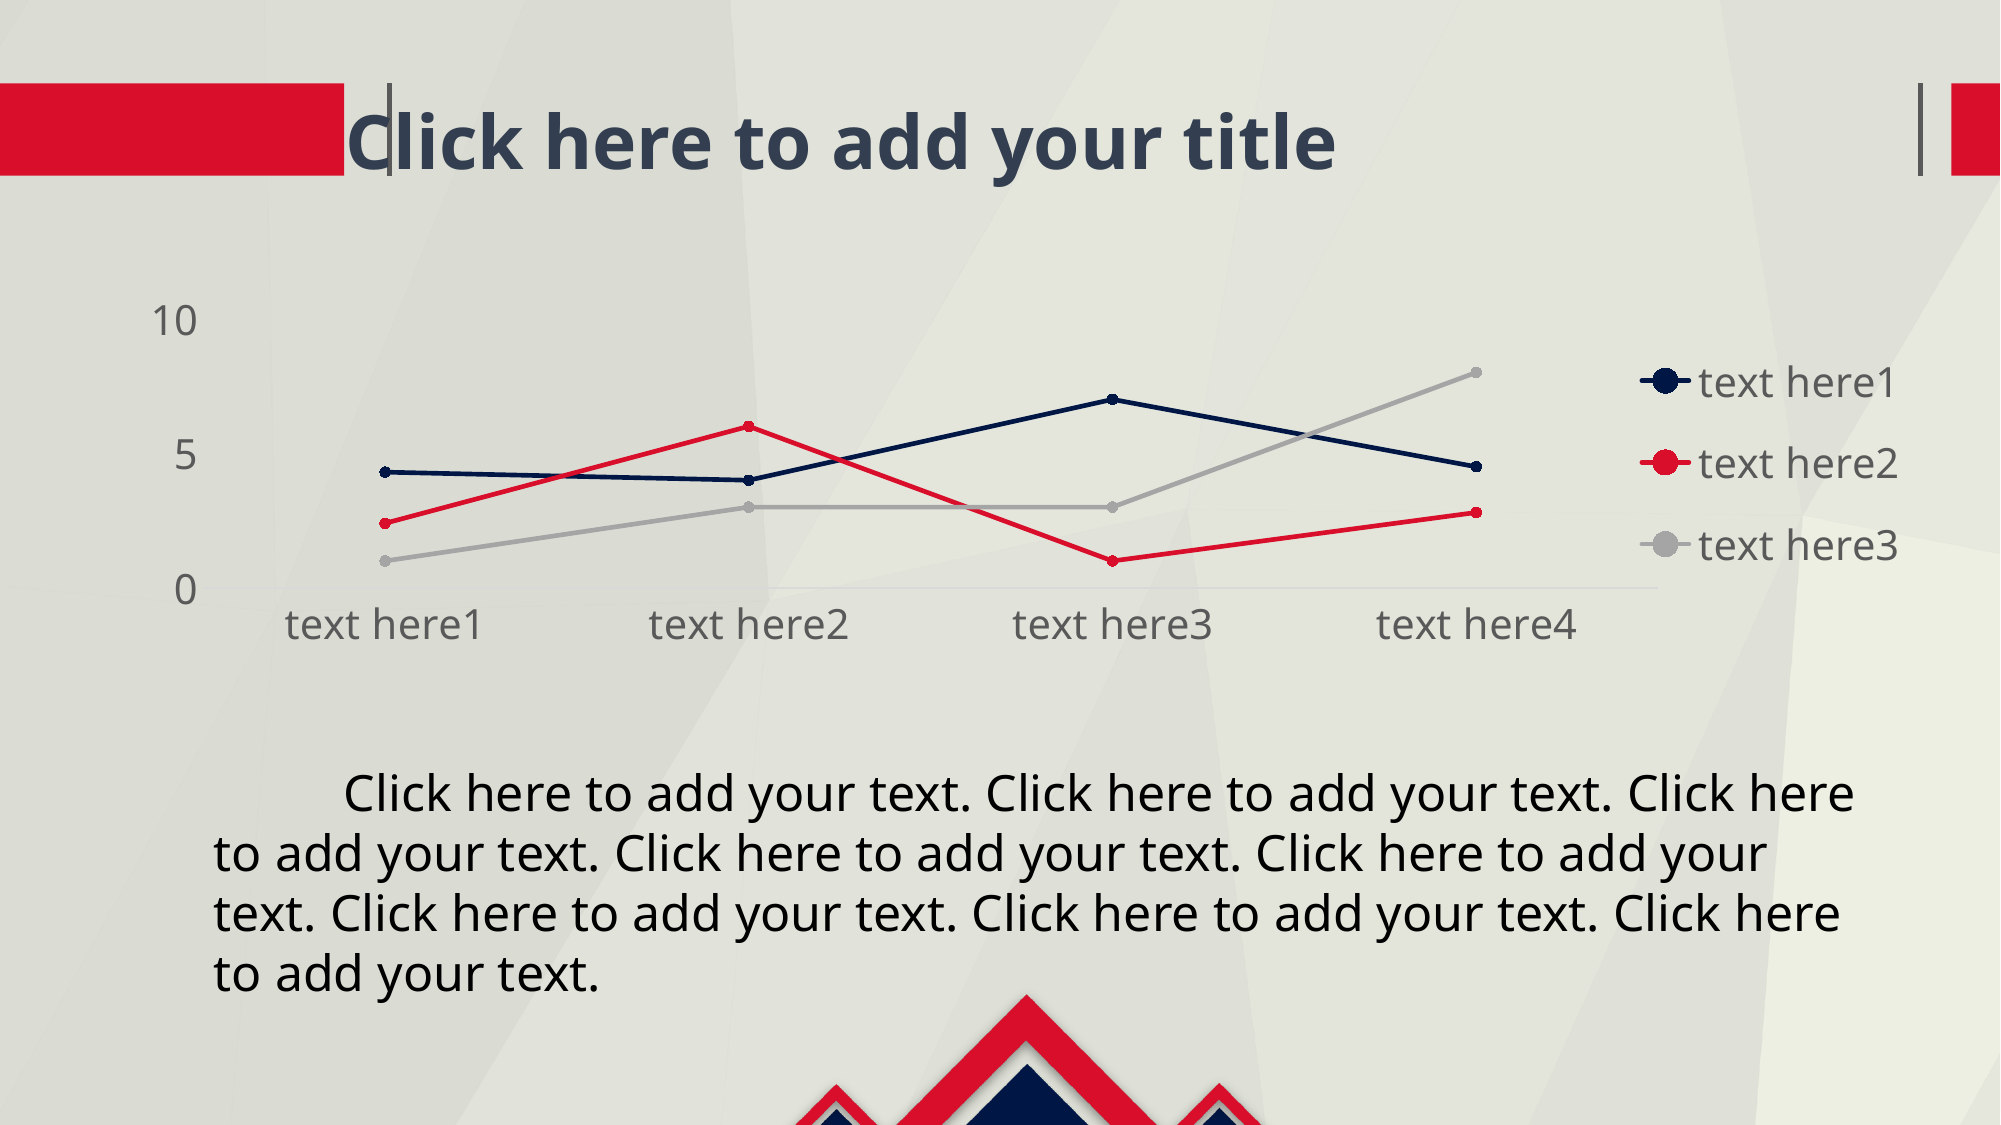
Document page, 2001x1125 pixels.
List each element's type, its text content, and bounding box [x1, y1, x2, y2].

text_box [0, 83, 390, 176]
chart [150, 273, 1921, 723]
picture [0, 0, 2001, 1125]
text_box Click here to add your title [330, 87, 1354, 193]
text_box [1920, 83, 2000, 176]
text_box Click here to add your text. Click here to add your text. Click here to add your text. Click here to add your text. Click here to add your text. Click here to add your text. Click here to add your text. Click here to add your text. [199, 753, 1872, 1009]
